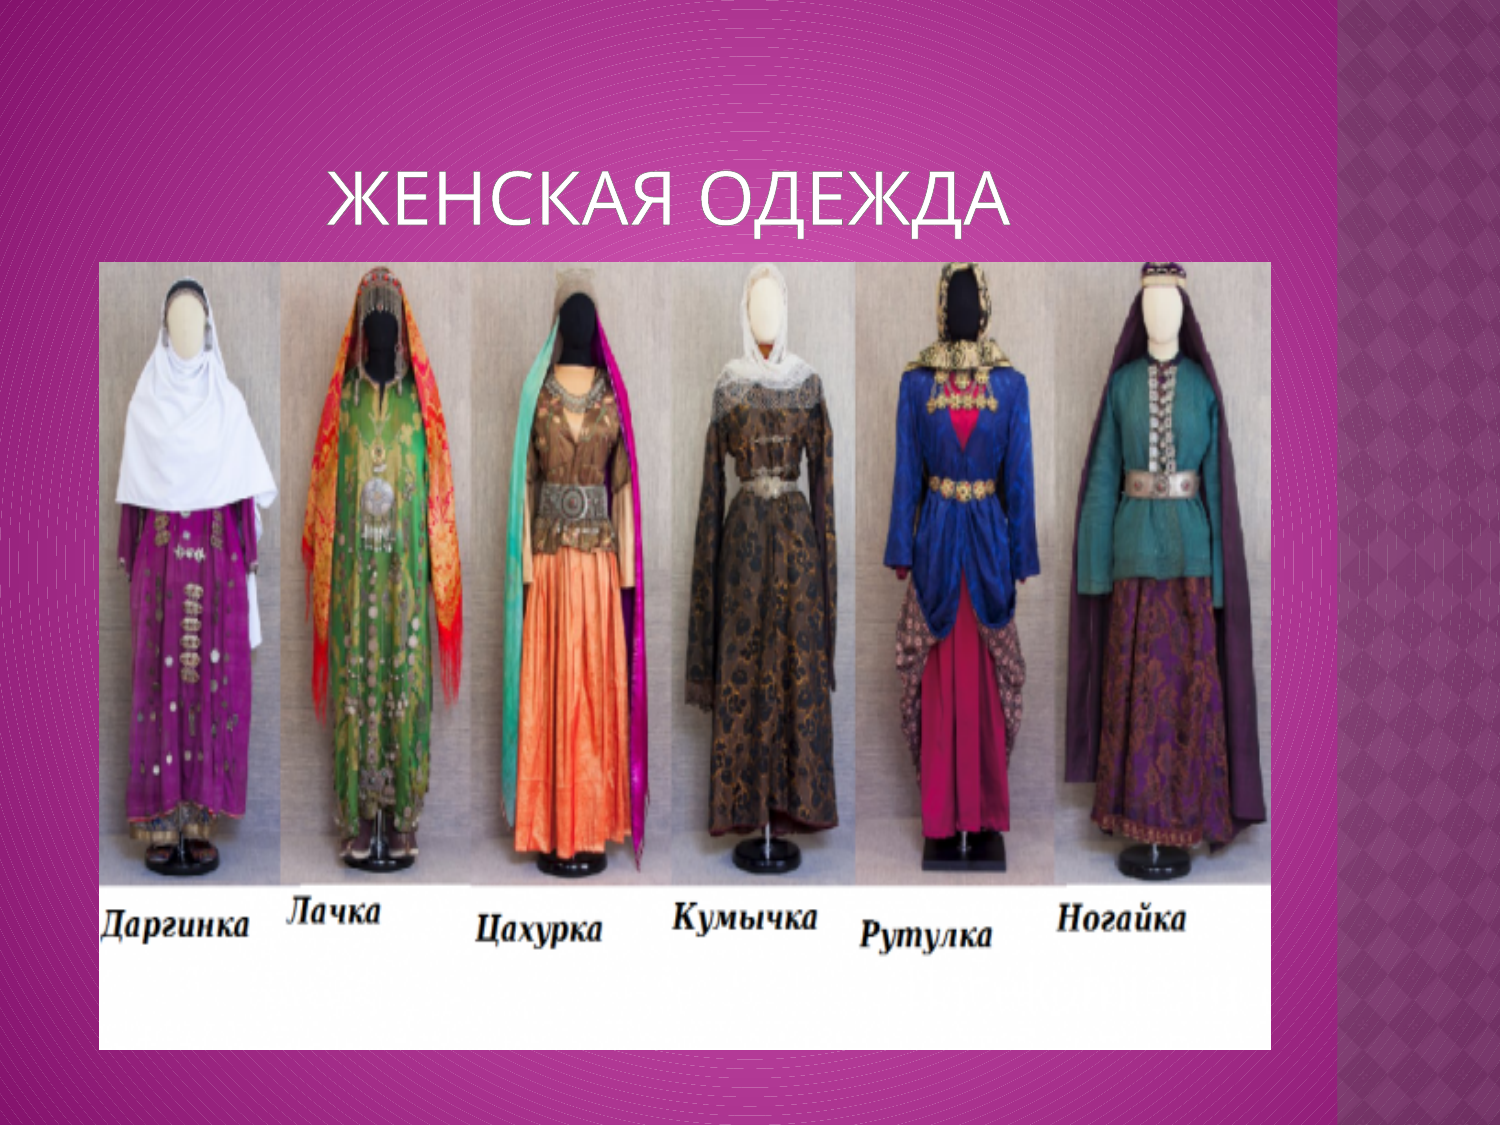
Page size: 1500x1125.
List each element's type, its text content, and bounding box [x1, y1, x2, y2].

picture [99, 262, 1272, 1051]
title Женская одежда [75, 52, 1263, 240]
